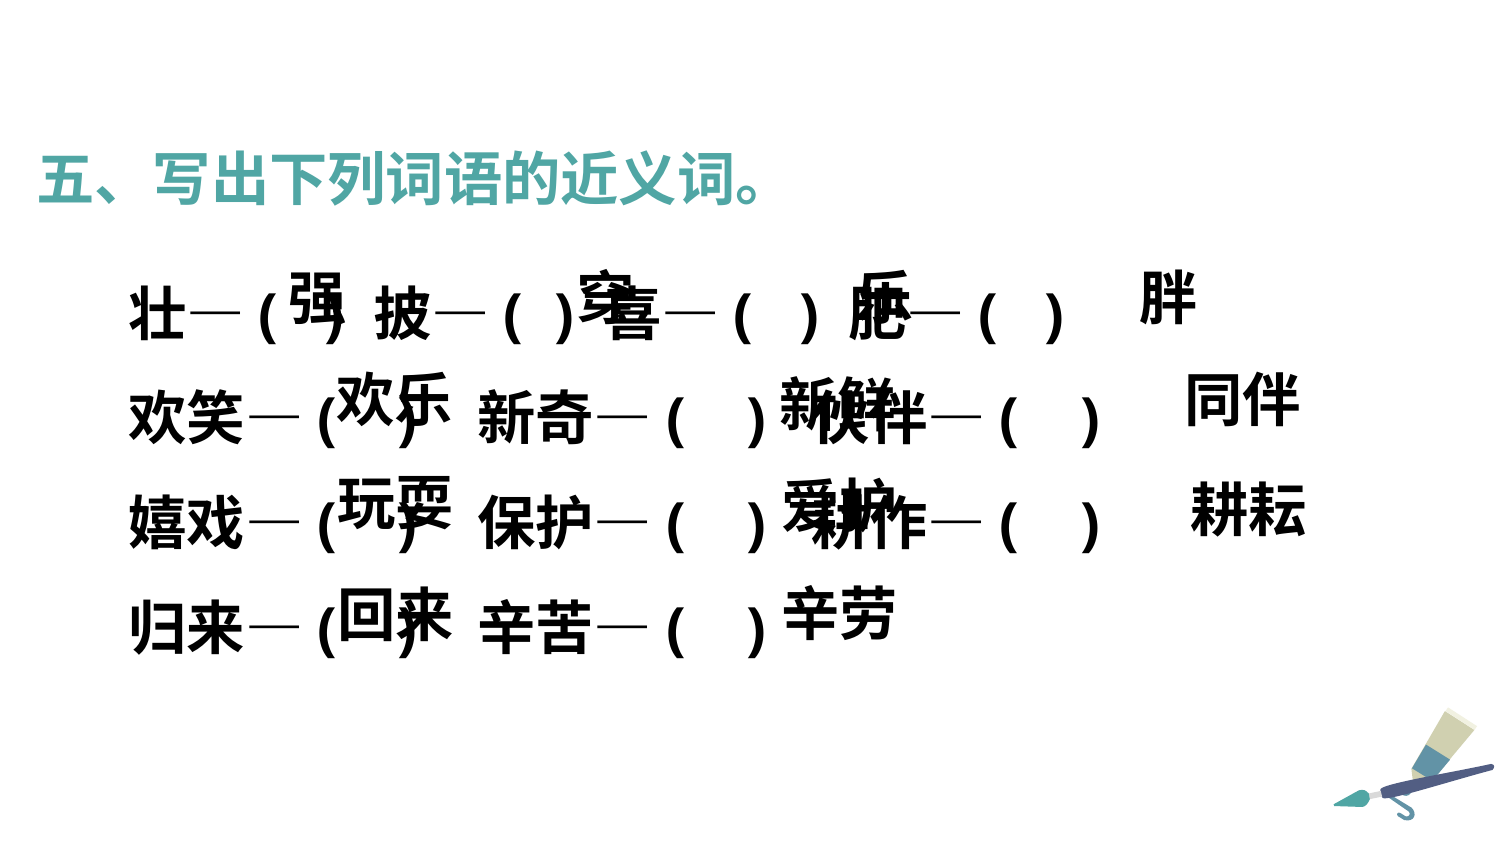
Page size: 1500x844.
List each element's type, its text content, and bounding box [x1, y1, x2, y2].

text_box 新鲜 [765, 360, 912, 446]
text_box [1358, 708, 1481, 844]
text_box 同伴 [1169, 355, 1316, 441]
text_box 胖 [1124, 253, 1213, 339]
text_box 耕耘 [1175, 465, 1323, 551]
text_box 壮—( ) 披—( ) 喜—( ) 肥—( ) 欢笑—( ) 新奇—( ) 伙伴—( ) 嬉戏—( ) 保护—( ) 耕作—( ) 归来—( ) 辛苦—( ) [113, 234, 1483, 669]
text_box 强 [273, 253, 362, 339]
text_box 乐 [840, 253, 929, 339]
text_box 穿 [561, 253, 650, 339]
text_box 欢乐 [322, 355, 469, 441]
text_box 五、写出下列词语的近义词。 [21, 100, 850, 220]
text_box 爱护 [766, 462, 913, 547]
text_box 回来 [322, 570, 469, 656]
text_box 辛劳 [766, 569, 913, 655]
text_box 玩耍 [322, 458, 469, 544]
